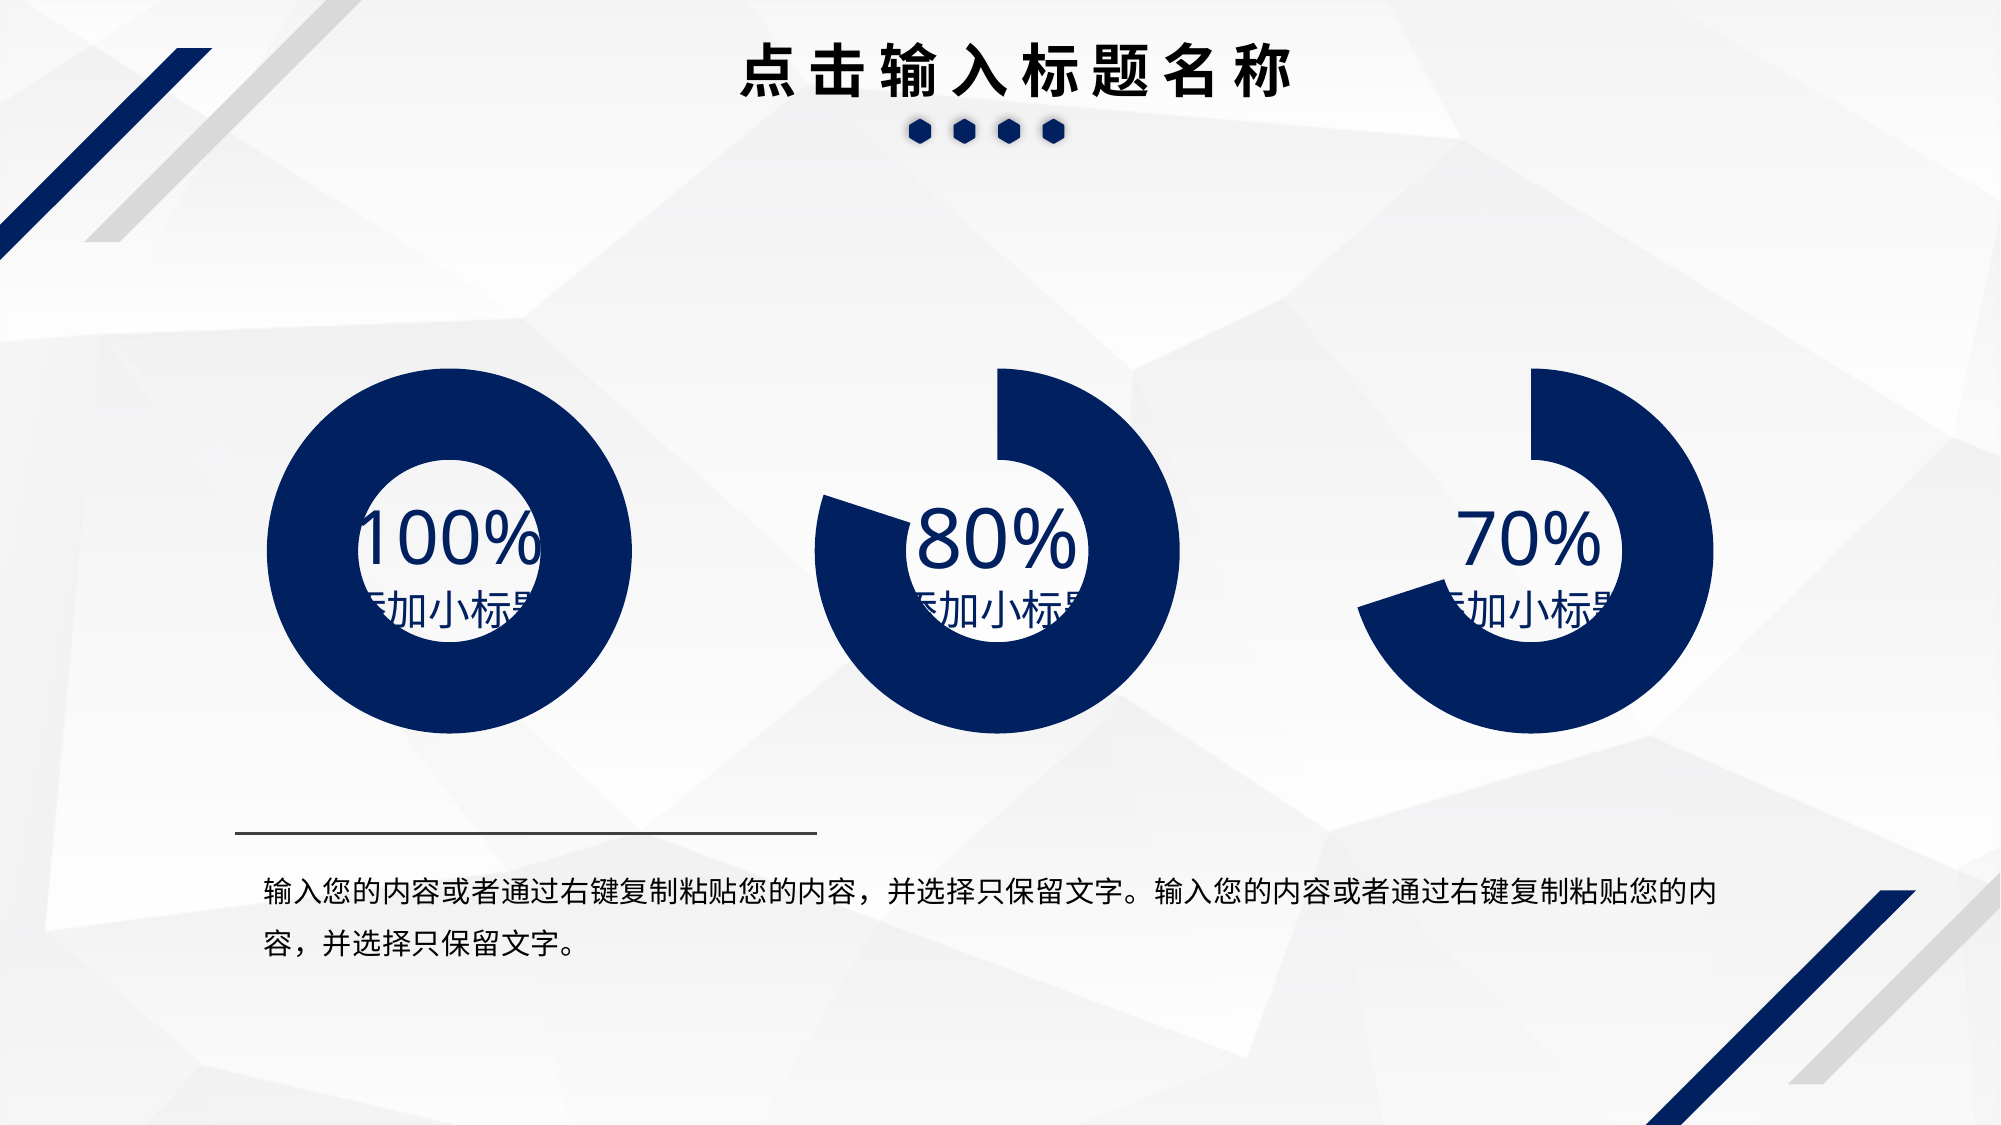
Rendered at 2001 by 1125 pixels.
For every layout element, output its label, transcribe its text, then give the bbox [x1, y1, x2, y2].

picture [0, 0, 2001, 1125]
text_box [725, 326, 1259, 784]
text_box [1041, 117, 1066, 145]
text_box 输入您的内容或者通过右键复制粘贴您的内容，并选择只保留文字。输入您的内容或者通过右键复制粘贴您的内容，并选择只保留文字。 [248, 848, 1754, 1021]
text_box 点击输入标题名称 [723, 27, 1307, 112]
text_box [178, 326, 722, 784]
text_box [997, 117, 1022, 145]
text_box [1259, 326, 1803, 784]
text_box [952, 117, 977, 145]
text_box [908, 117, 933, 145]
